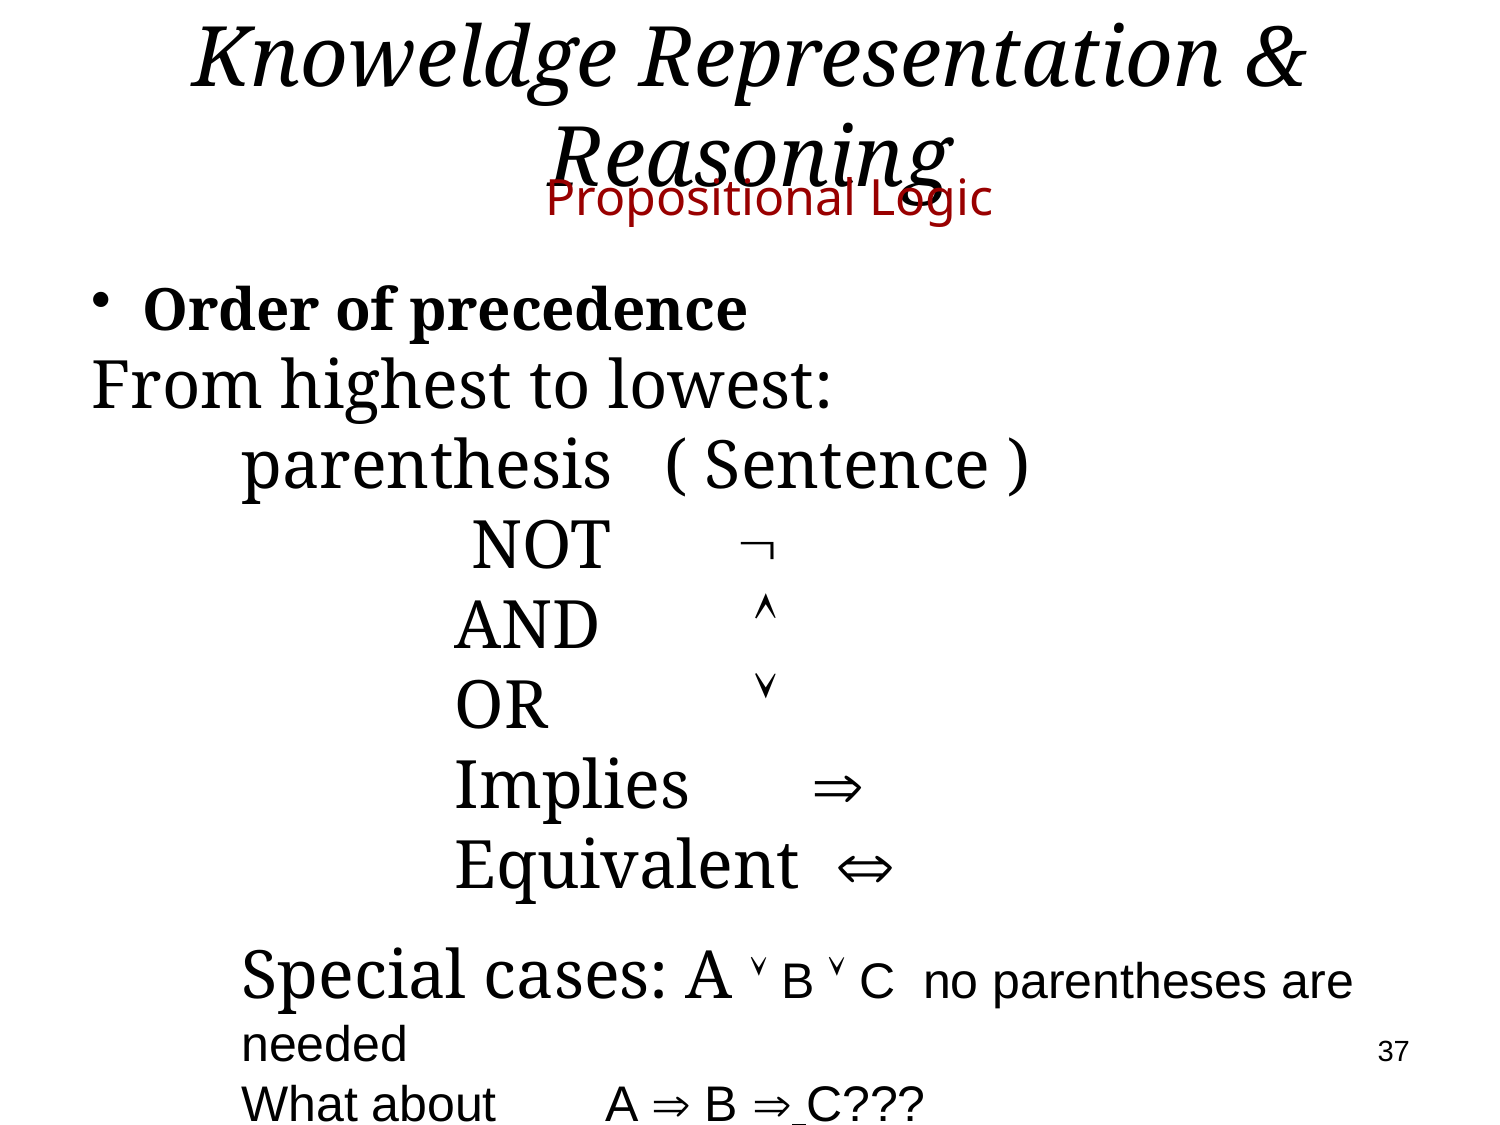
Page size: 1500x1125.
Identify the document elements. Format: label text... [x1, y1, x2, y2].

text_box Propositional Logic Order of precedence From highest to lowest: parenthesis ( Sentence ) NOT  AND  OR  Implies  Equivalent  Special cases: A  B  C no parentheses are needed What about A  B  C??? [76, 149, 1447, 1125]
title Knoweldge Representation & Reasoning [74, 44, 1426, 162]
